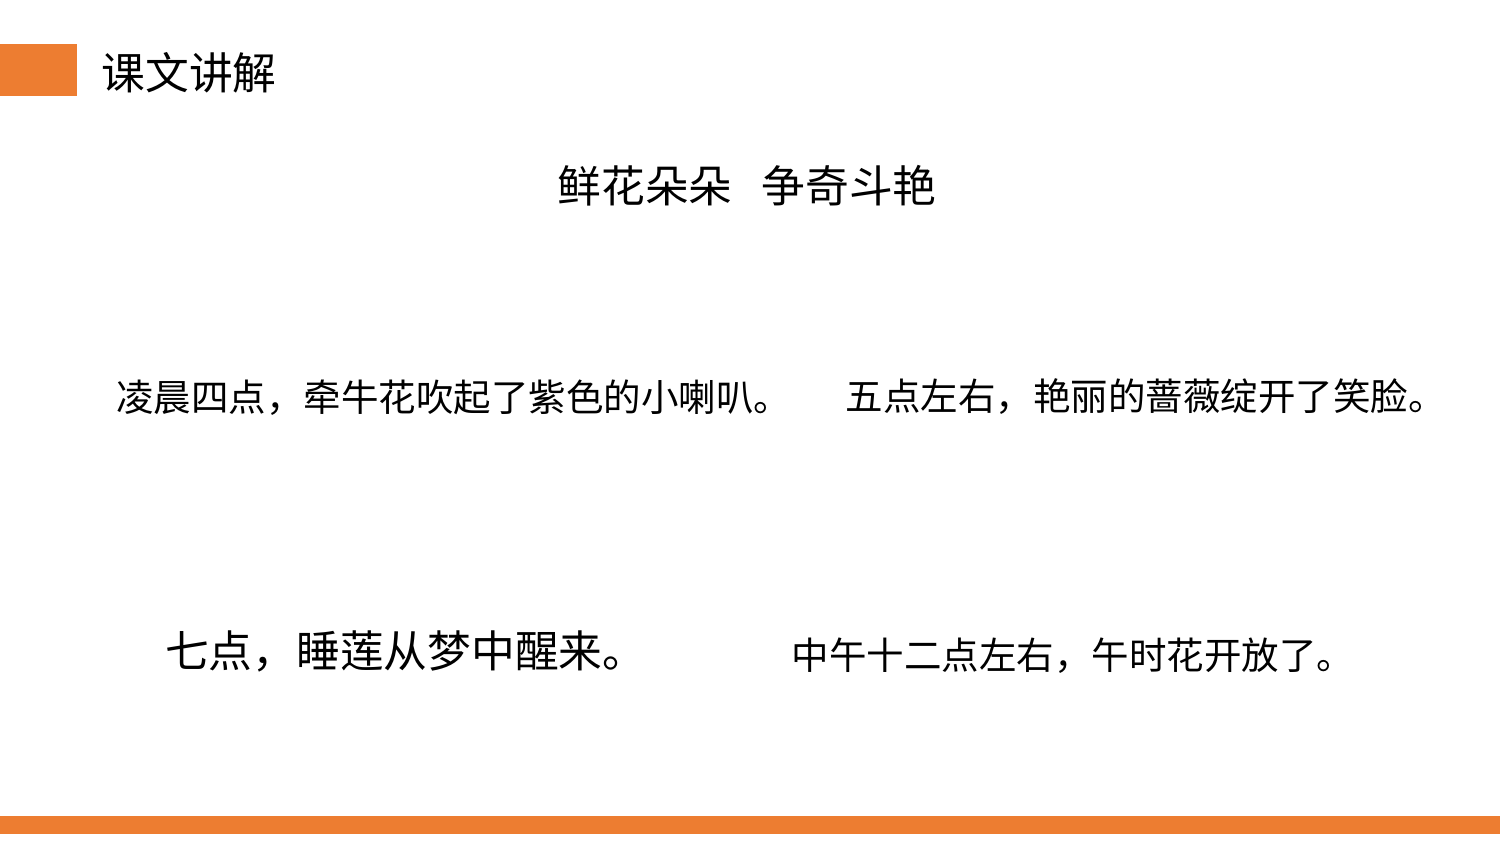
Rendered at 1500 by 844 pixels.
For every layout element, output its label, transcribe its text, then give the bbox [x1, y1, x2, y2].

text_box 课文讲解 [90, 40, 368, 104]
text_box 五点左右，艳丽的蔷薇绽开了笑脸。 [834, 366, 1458, 424]
text_box 七点，睡莲从梦中醒来。 [153, 618, 658, 683]
text_box 中午十二点左右，午时花开放了。 [780, 626, 1441, 683]
text_box 凌晨四点，牵牛花吹起了紫色的小喇叭。 [105, 368, 803, 425]
text_box 鲜花朵朵 争奇斗艳 [546, 153, 949, 217]
